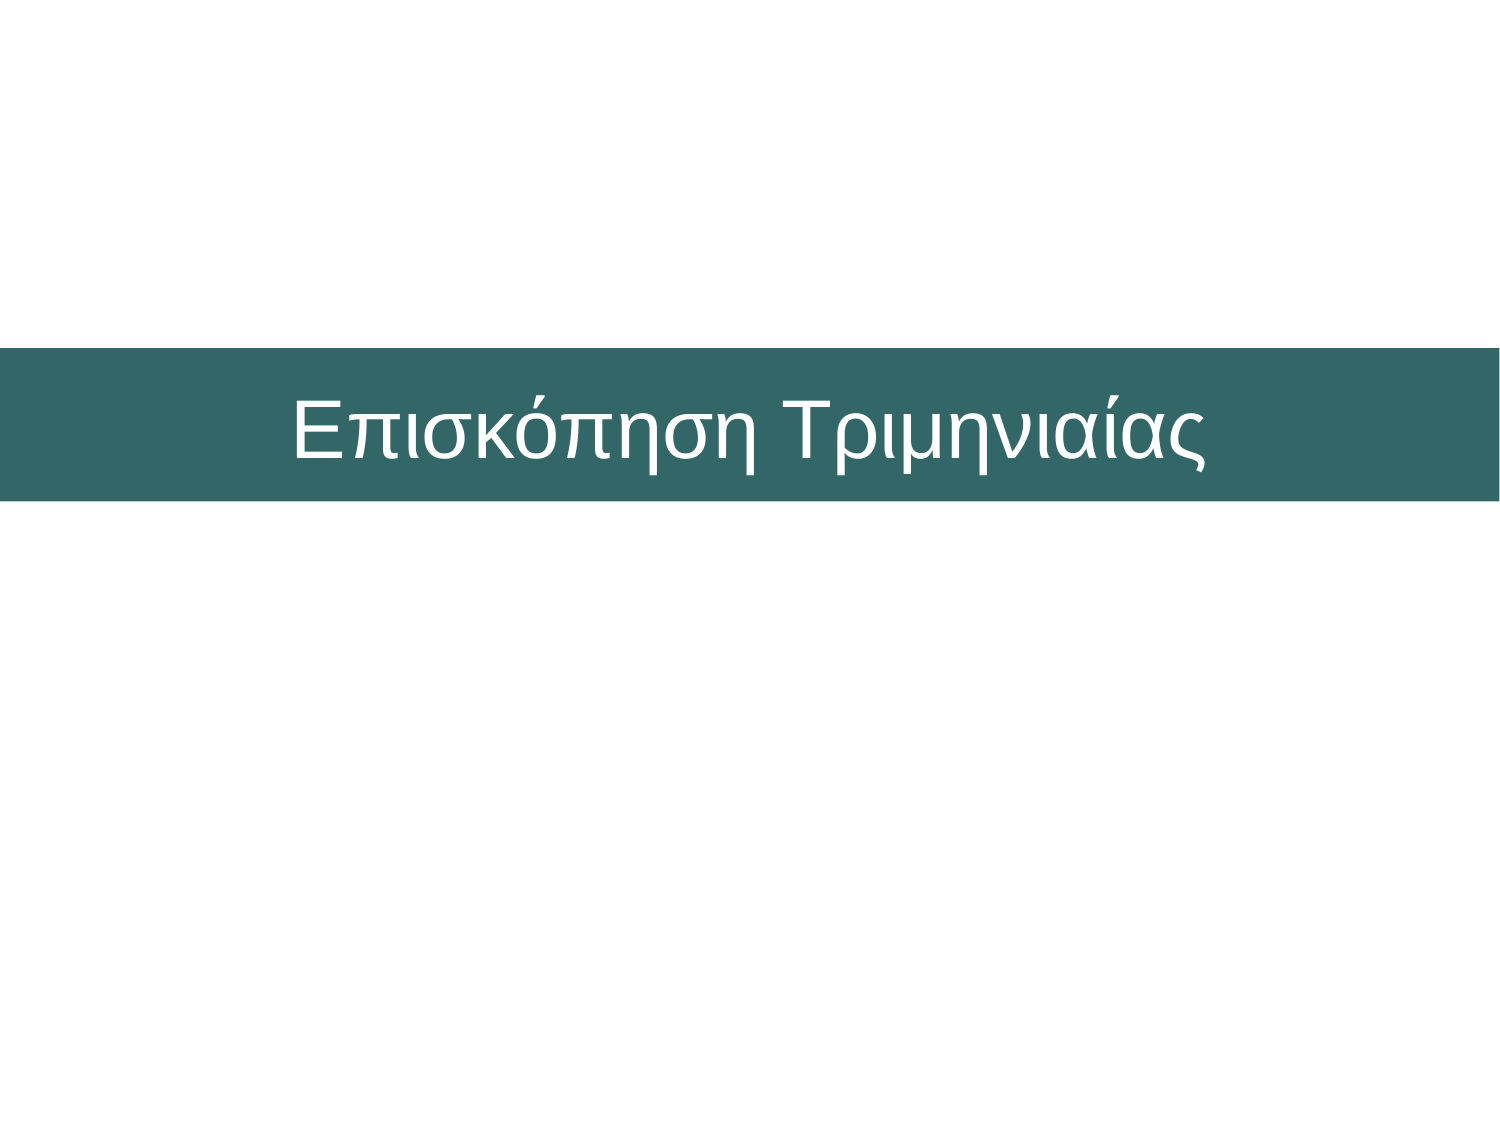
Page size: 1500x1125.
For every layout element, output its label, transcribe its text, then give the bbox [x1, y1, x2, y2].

text_box Επισκόπηση Τριμηνιαίας [0, 348, 1500, 502]
